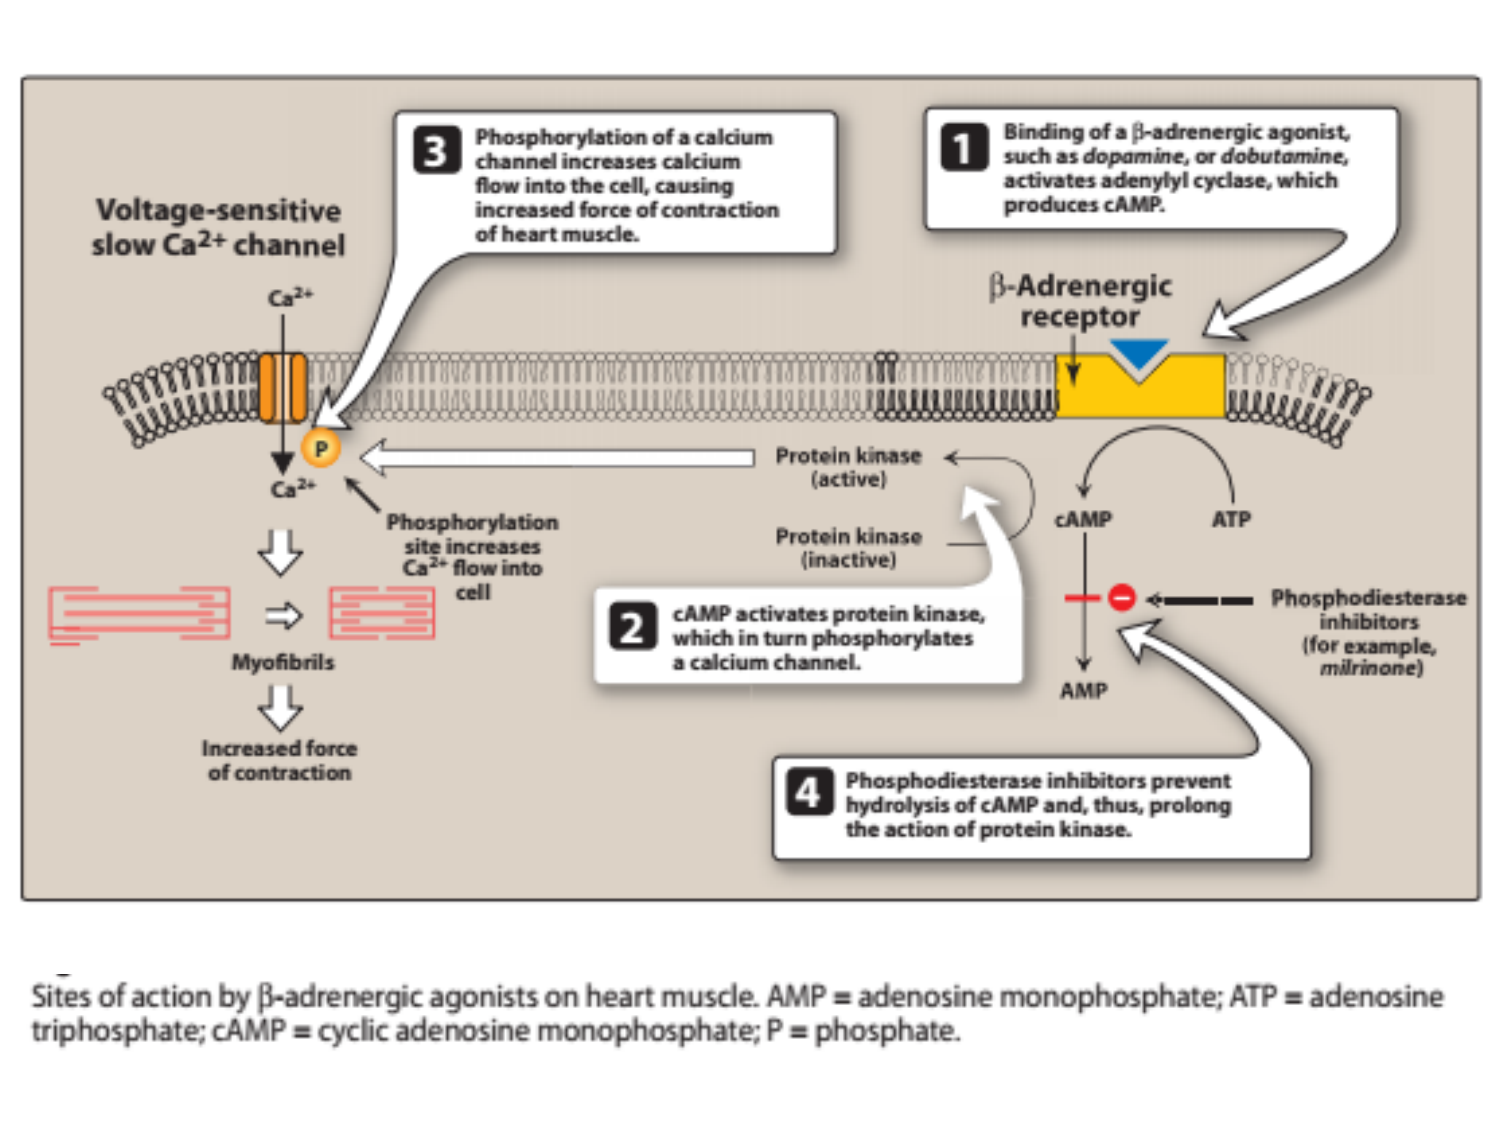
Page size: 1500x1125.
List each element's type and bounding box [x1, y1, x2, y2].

picture [0, 62, 1499, 913]
picture [20, 974, 1478, 1088]
